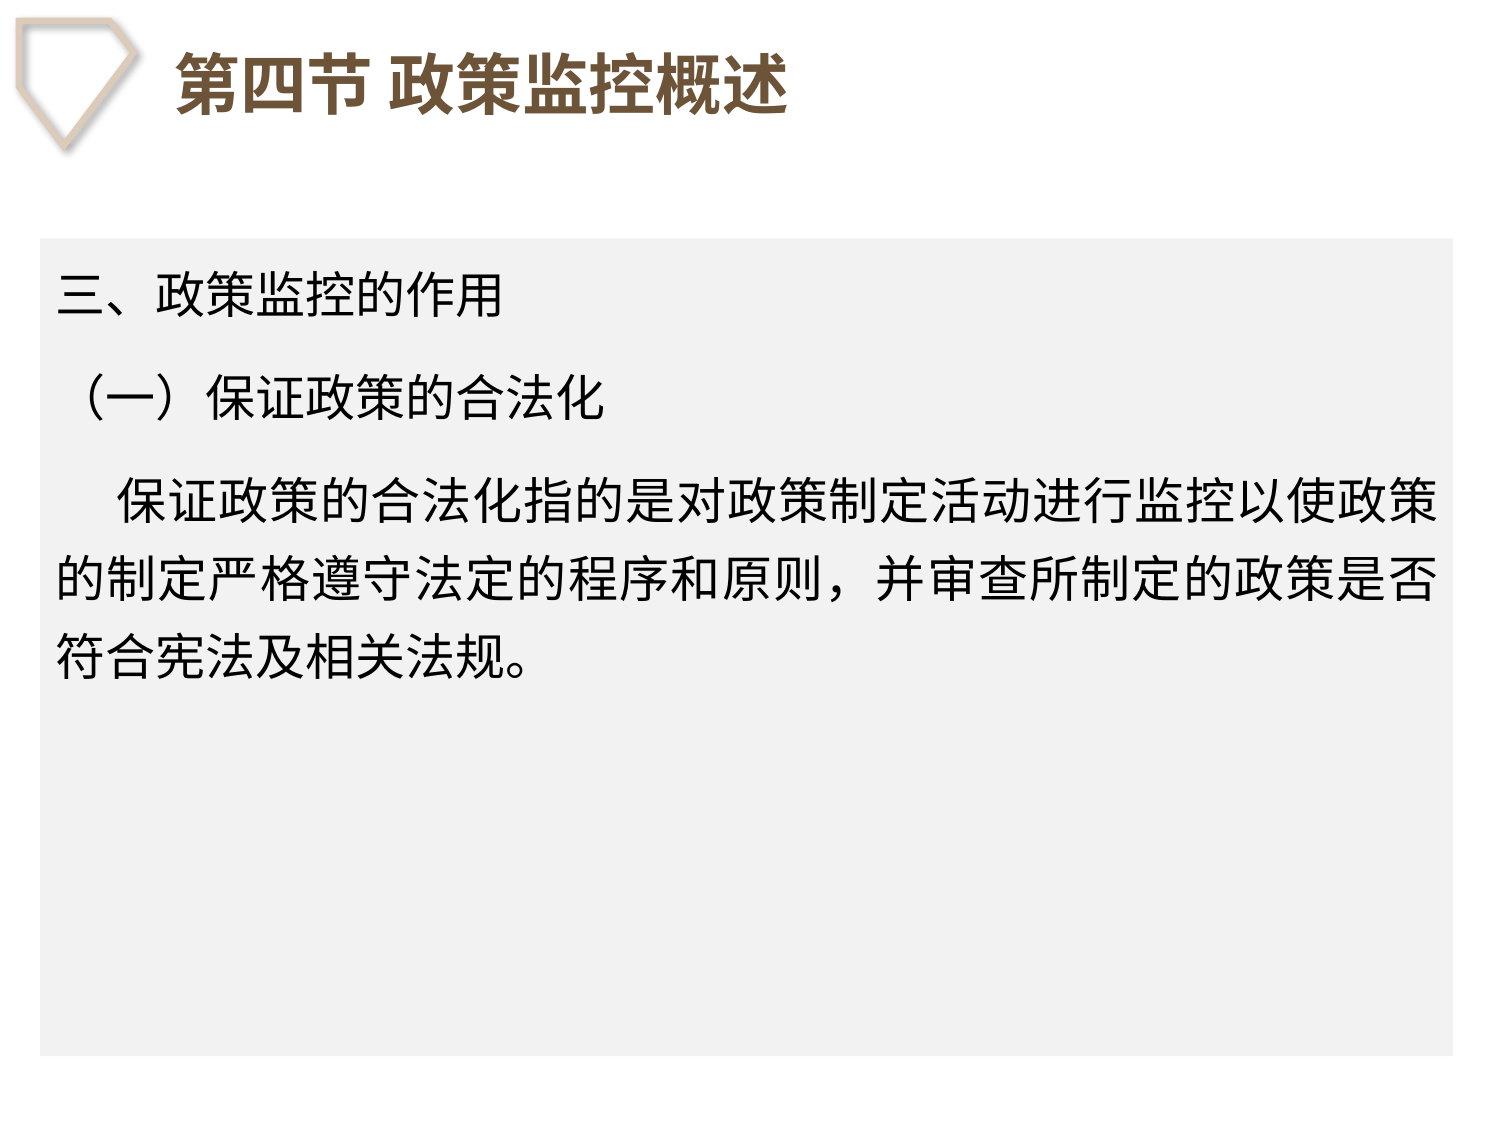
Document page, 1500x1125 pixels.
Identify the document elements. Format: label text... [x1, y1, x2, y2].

title 第四节 政策监控概述 [158, 18, 1456, 159]
list 三、政策监控的作用 （一）保证政策的合法化 保证政策的合法化指的是对政策制定活动进行监控以使政策的制定严格遵守法定的程序和原则，并审查所制定的政策是否符合宪法及相关法规。 [40, 238, 1454, 1057]
